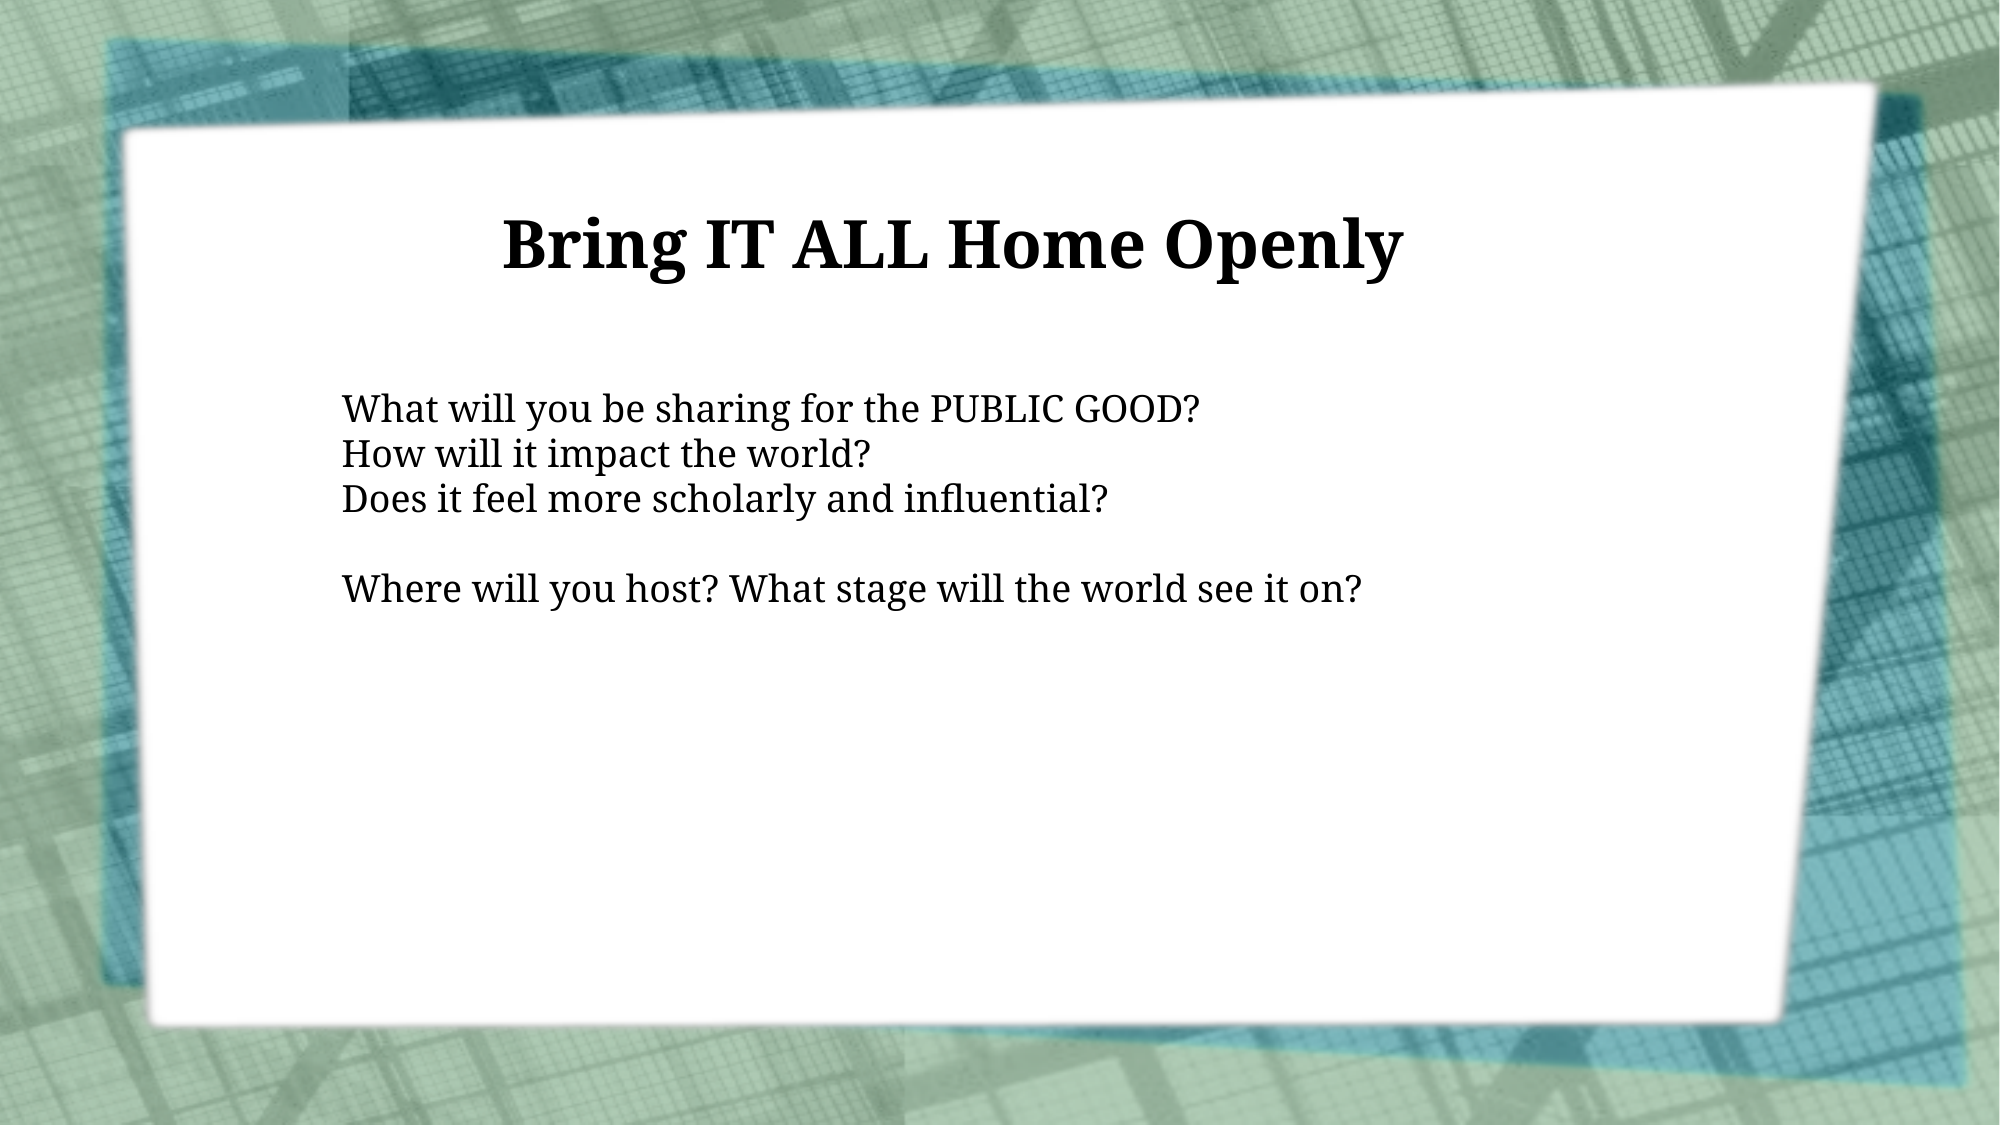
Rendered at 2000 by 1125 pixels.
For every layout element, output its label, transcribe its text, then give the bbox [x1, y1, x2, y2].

picture [0, 0, 2000, 1125]
title Bring IT ALL Home Openly [168, 0, 1739, 291]
text_box What will you be sharing for the PUBLIC GOOD? How will it impact the world? Does it feel more scholarly and influential? Where will you host? What stage will the world see it on? [326, 332, 1726, 663]
